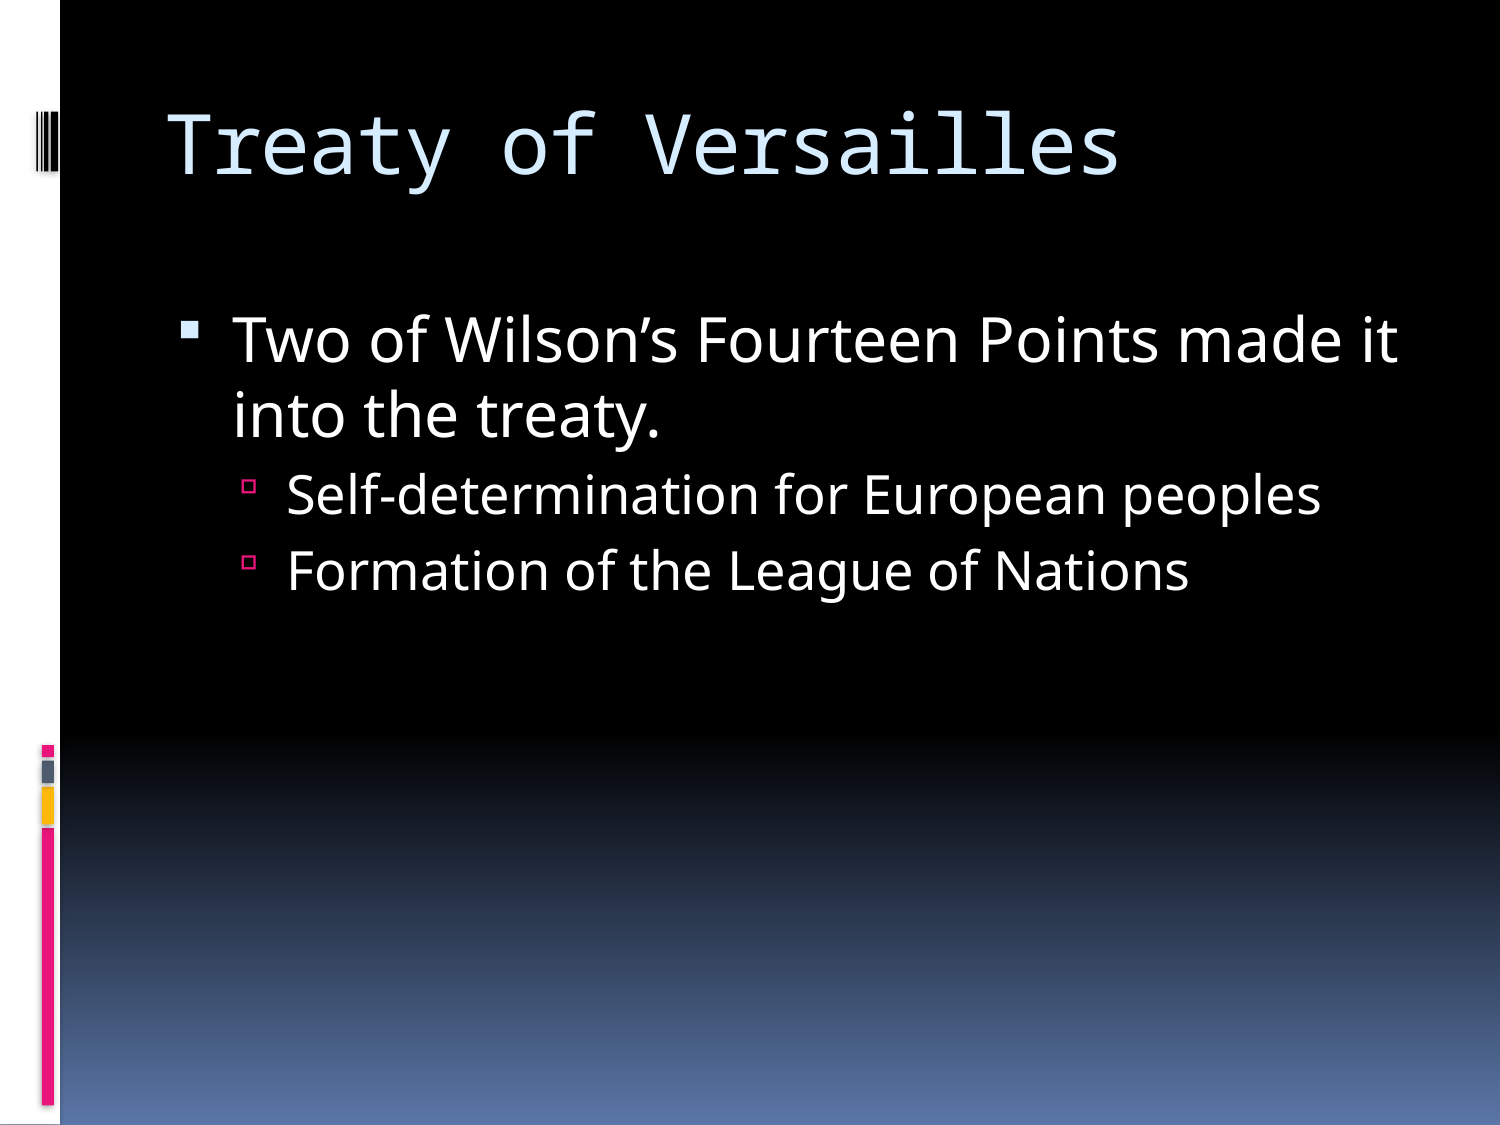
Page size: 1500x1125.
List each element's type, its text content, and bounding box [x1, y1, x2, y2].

list Two of Wilson’s Fourteen Points made it into the treaty. Self-determination for European peoples Formation of the League of Nations [150, 292, 1425, 1043]
title Treaty of Versailles [150, 83, 1425, 234]
